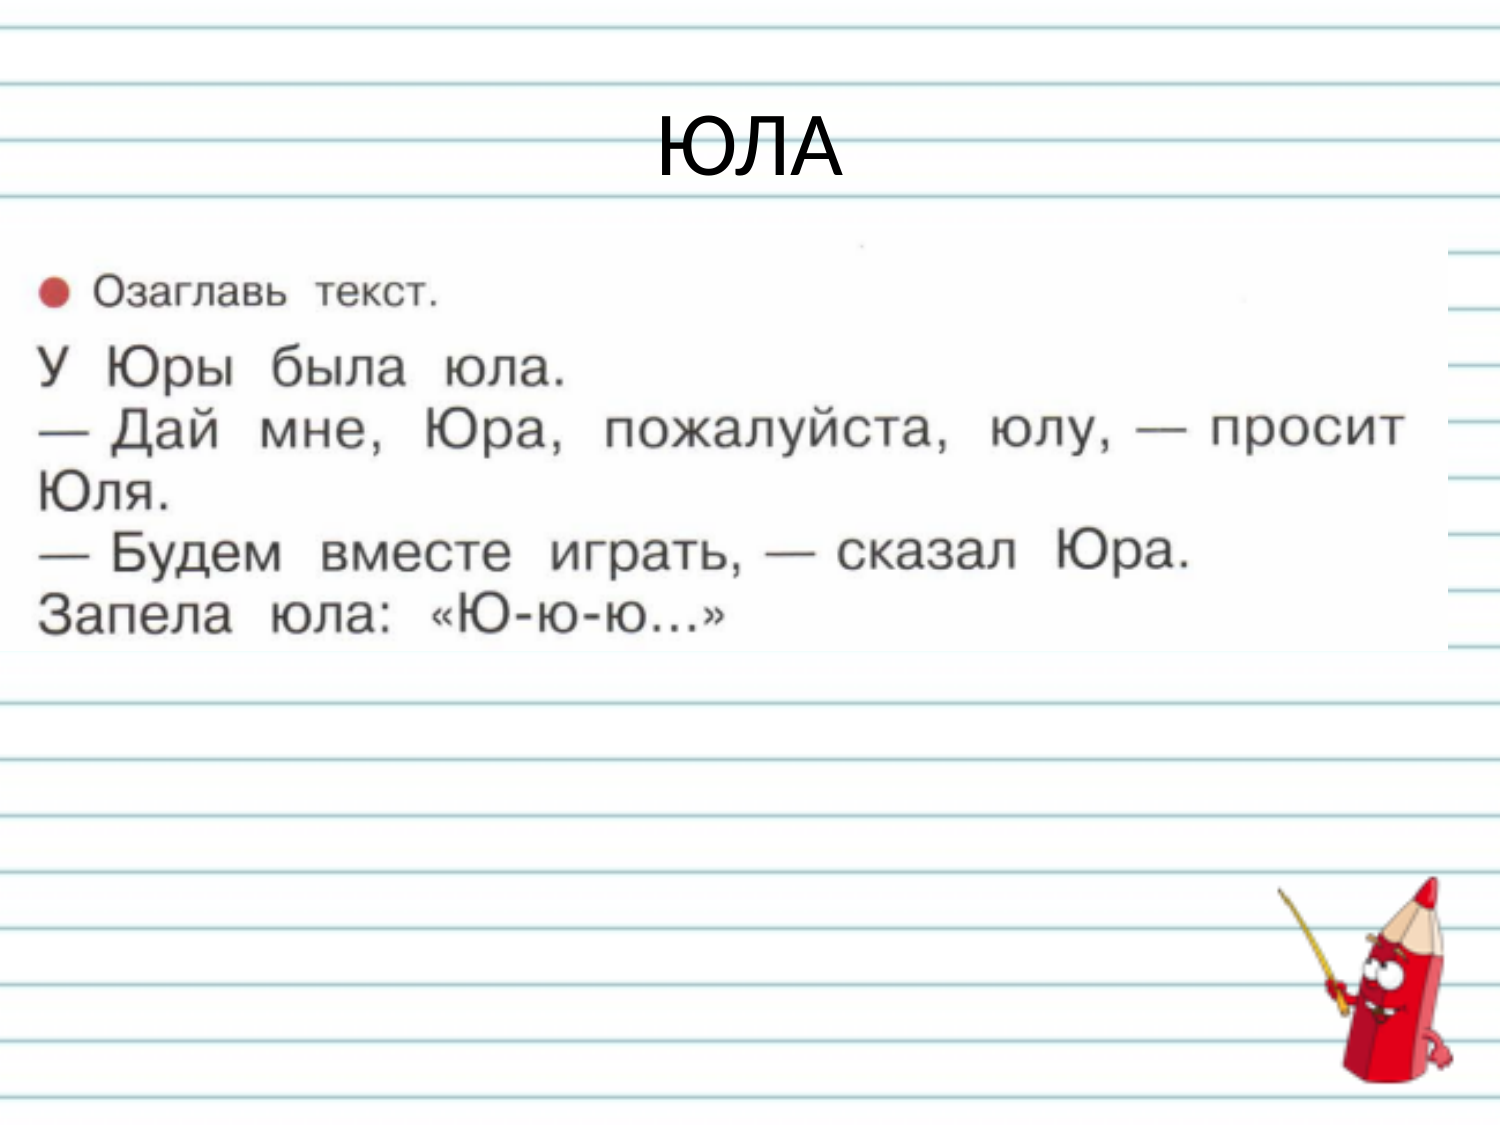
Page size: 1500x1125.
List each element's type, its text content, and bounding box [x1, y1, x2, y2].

picture [0, 0, 1500, 1125]
title ЮЛА [75, 45, 1425, 230]
